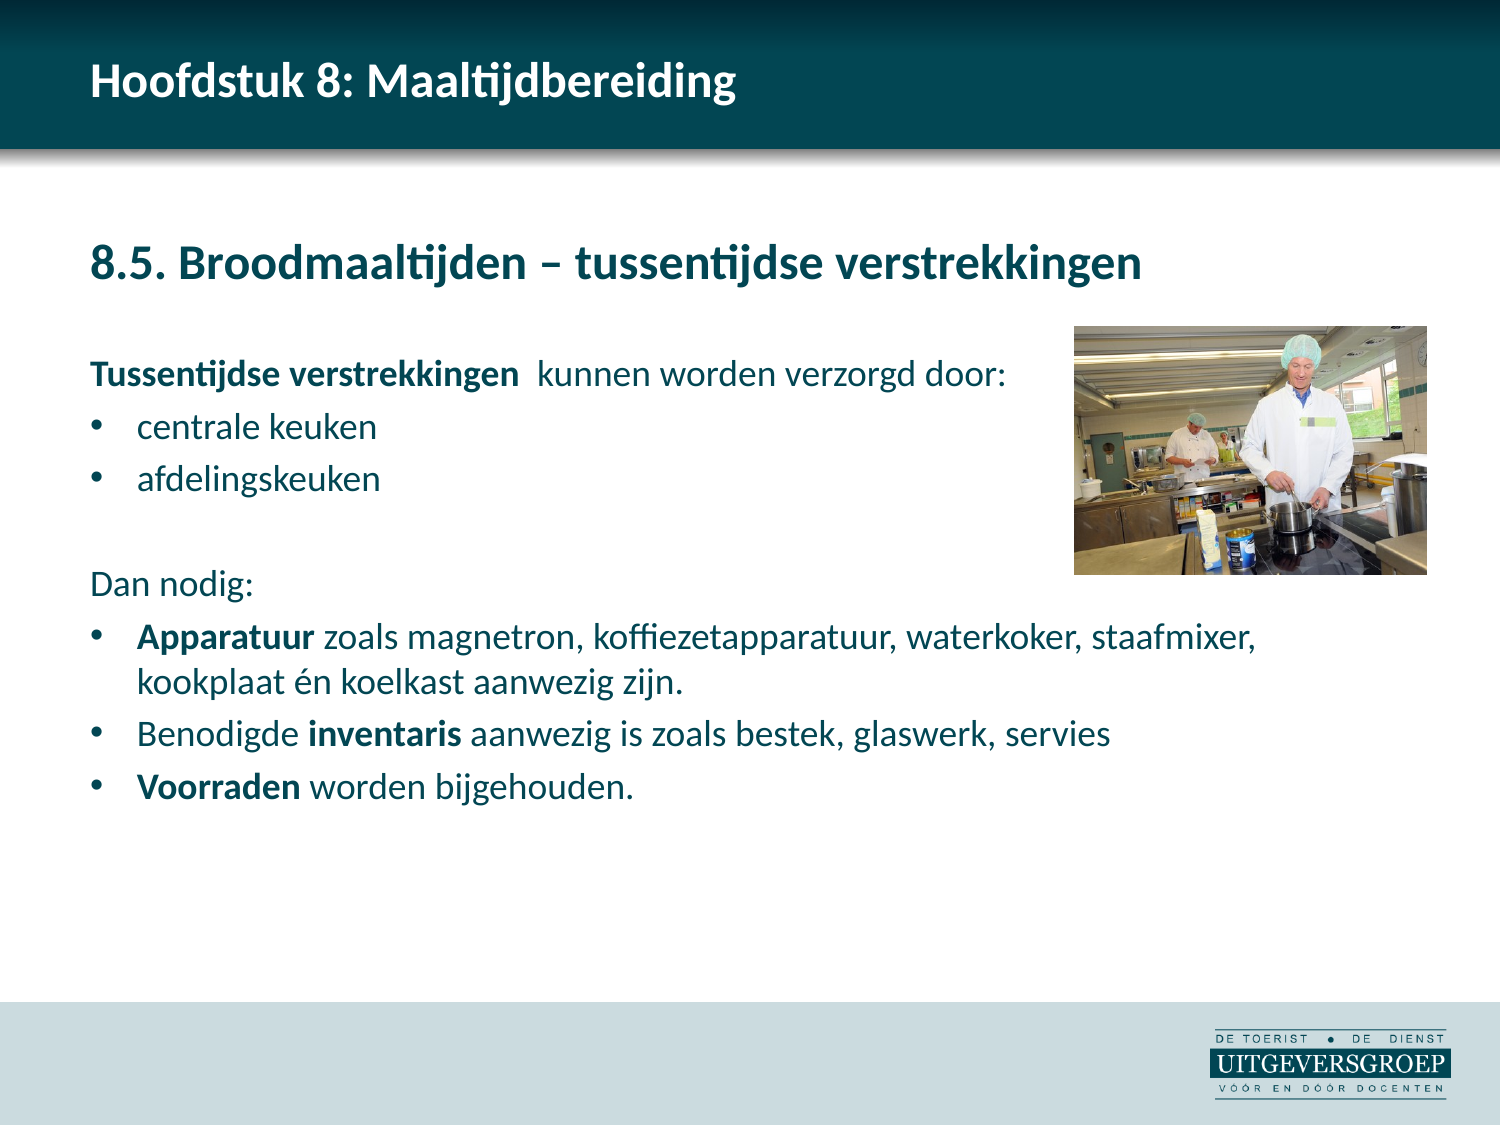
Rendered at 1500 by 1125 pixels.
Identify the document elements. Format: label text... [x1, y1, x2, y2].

list 8.5. Broodmaaltijden – tussentijdse verstrekkingen Tussentijdse verstrekkingen kunnen worden verzorgd door: centrale keuken afdelingskeuken Dan nodig: Apparatuur zoals magnetron, koffiezetapparatuur, waterkoker, staafmixer, kookplaat én koelkast aanwezig zijn. Benodigde inventaris aanwezig is zoals bestek, glaswerk, servies Voorraden worden bijgehouden. [75, 221, 1425, 965]
title Hoofdstuk 8: Maaltijdbereiding [75, 0, 1425, 172]
picture [1210, 1021, 1451, 1106]
picture [1074, 325, 1427, 575]
